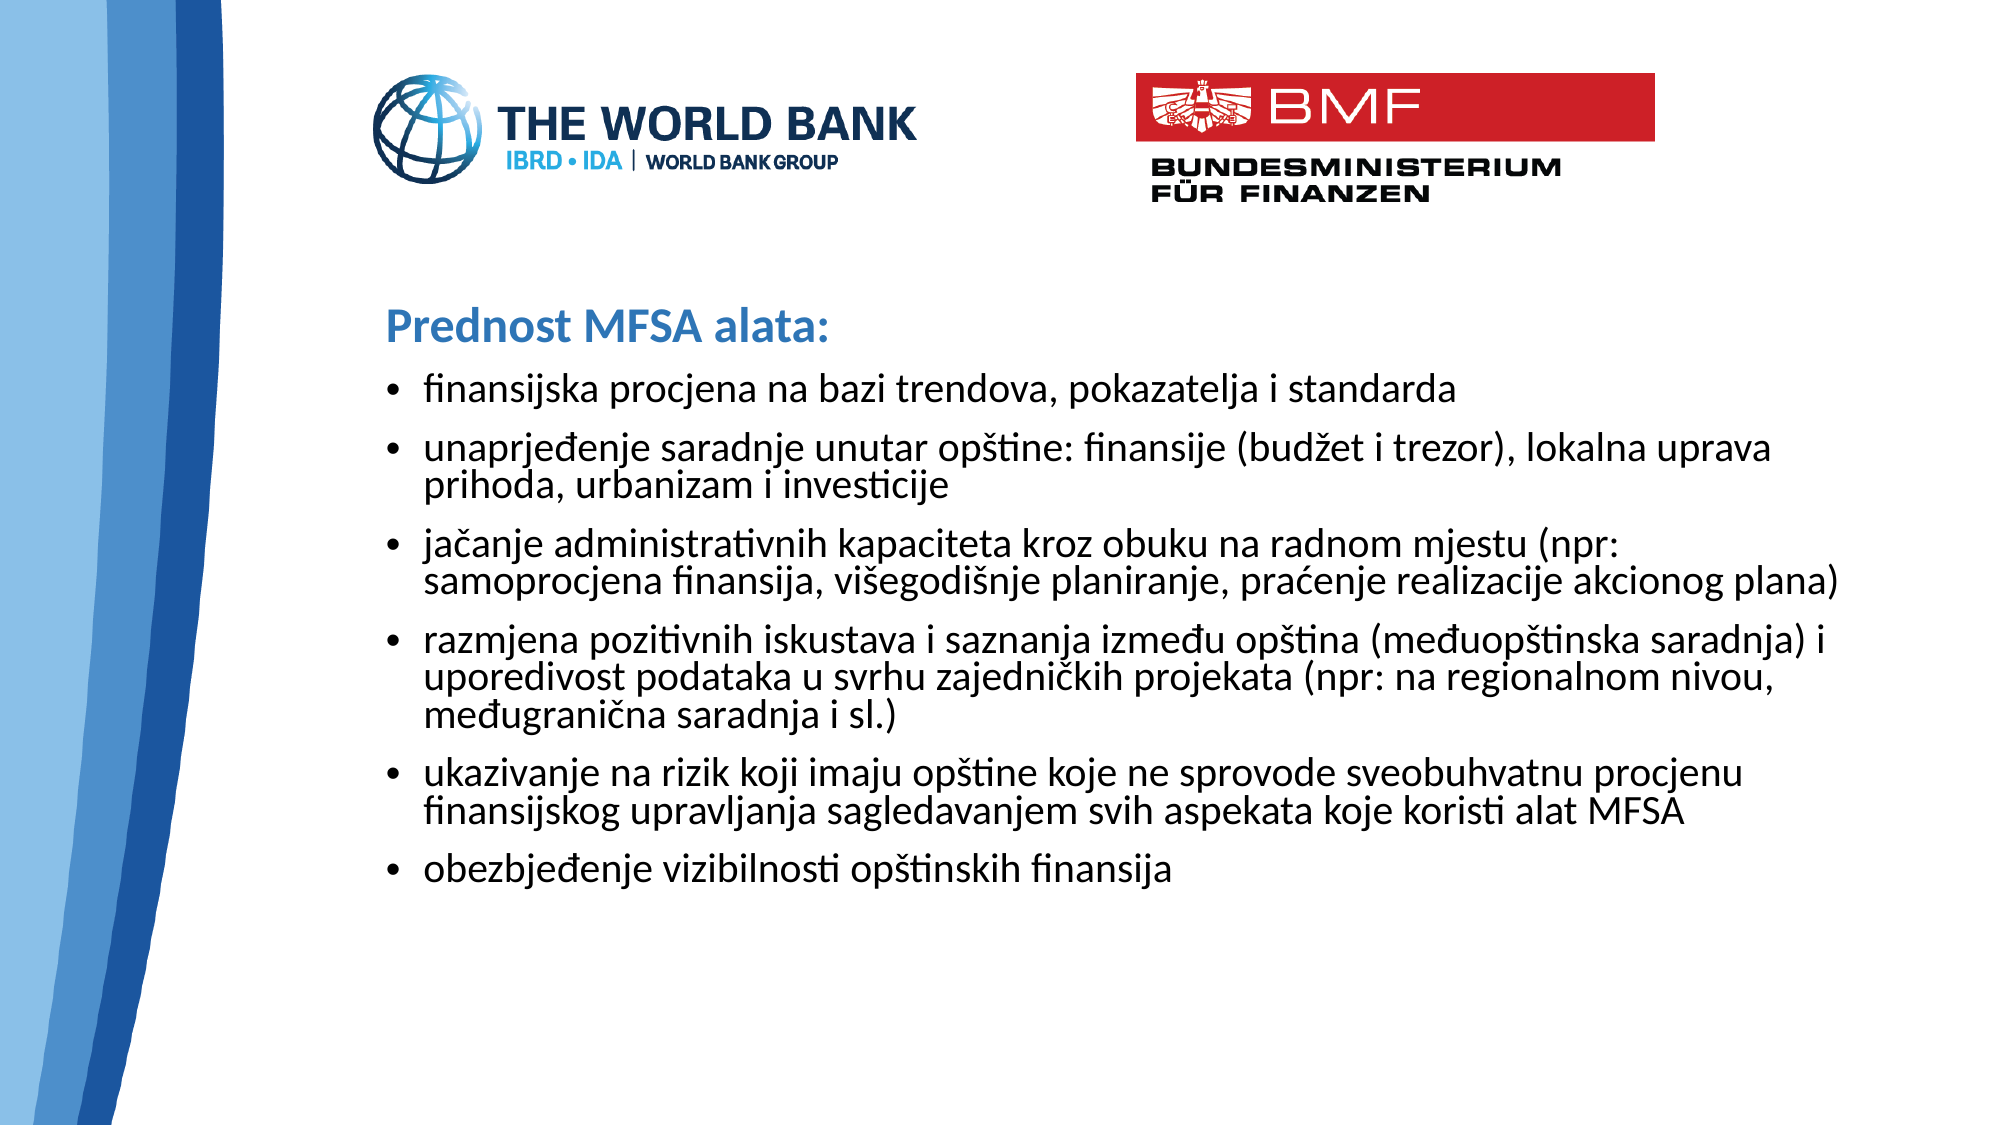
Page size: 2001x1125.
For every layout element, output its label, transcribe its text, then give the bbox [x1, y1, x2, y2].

picture [1136, 73, 1655, 202]
picture [370, 73, 917, 185]
list Prednost MFSA alata: finansijska procjena na bazi trendova, pokazatelja i standarda unaprjeđenje saradnje unutar opštine: finansije (budžet i trezor), lokalna uprava prihoda, urbanizam i investicije jačanje administrativnih kapaciteta kroz obuku na radnom mjestu (npr: samoprocjena finansija, višegodišnje planiranje, praćenje realizacije akcionog plana) razmjena pozitivnih iskustava i saznanja između opština (međuopštinska saradnja) i uporedivost podataka u svrhu zajedničkih projekata (npr: na regionalnom nivou, međugranična saradnja i sl.) ukazivanje na rizik koji imaju opštine koje ne sprovode sveobuhvatnu procjenu finansijskog upravljanja sagledavanjem svih aspekata koje koristi alat MFSA obezbjeđenje vizibilnosti opštinskih finansija [370, 299, 1863, 1014]
picture [0, 0, 224, 1125]
